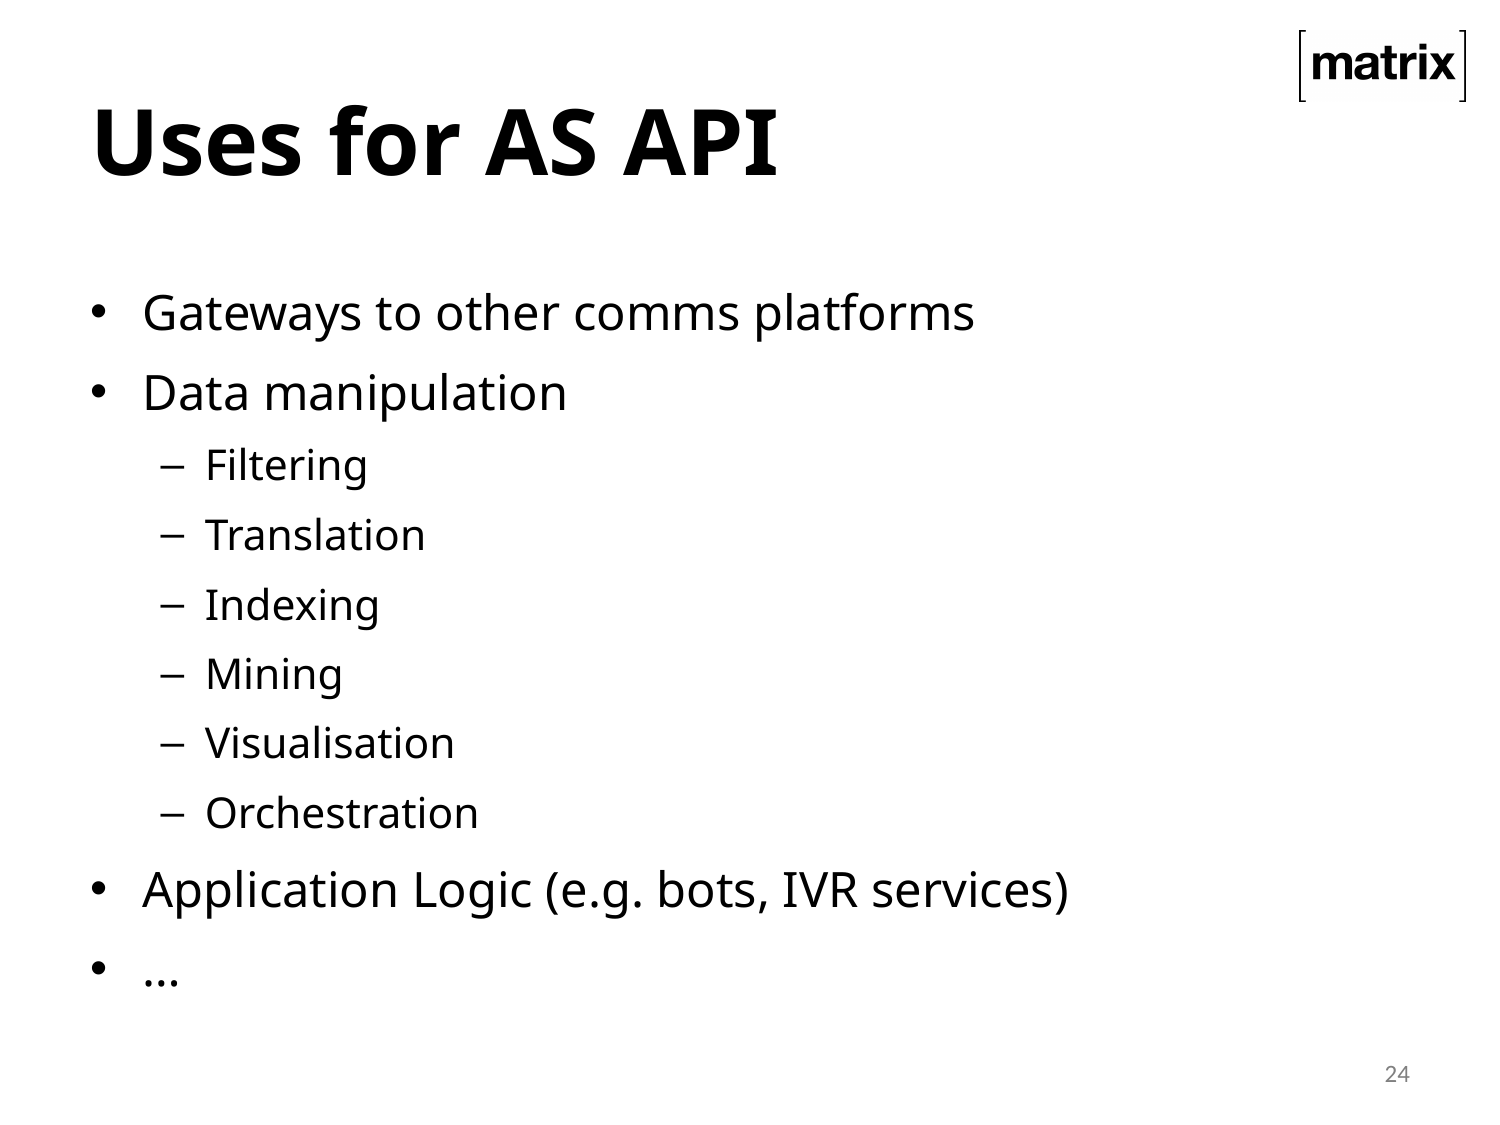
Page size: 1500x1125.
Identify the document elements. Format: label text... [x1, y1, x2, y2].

picture [1299, 30, 1466, 102]
slide_number 24 [1074, 1042, 1425, 1103]
title Uses for AS API [75, 45, 1425, 233]
list Gateways to other comms platforms Data manipulation Filtering Translation Indexing Mining Visualisation Orchestration Application Logic (e.g. bots, IVR services) … [75, 262, 1425, 1005]
